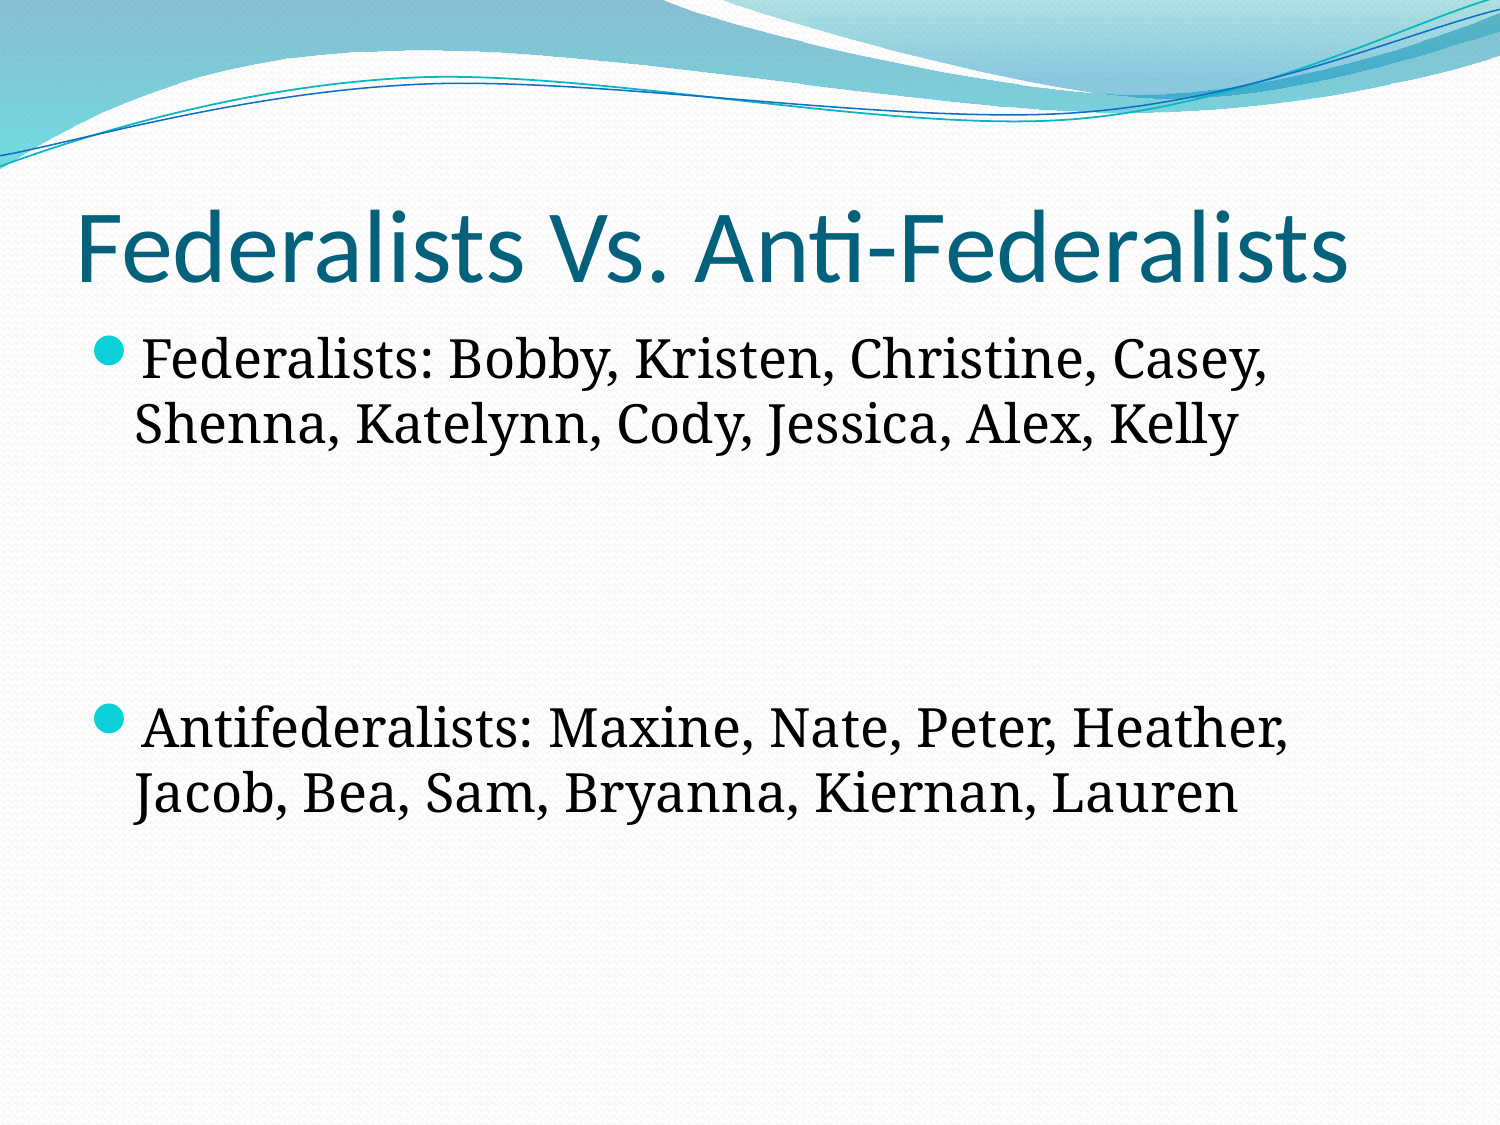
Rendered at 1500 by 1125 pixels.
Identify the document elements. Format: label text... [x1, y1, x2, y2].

list Federalists: Bobby, Kristen, Christine, Casey, Shenna, Katelynn, Cody, Jessica, Alex, Kelly Antifederalists: Maxine, Nate, Peter, Heather, Jacob, Bea, Sam, Bryanna, Kiernan, Lauren [75, 317, 1425, 1038]
title Federalists Vs. Anti-Federalists [75, 115, 1425, 303]
